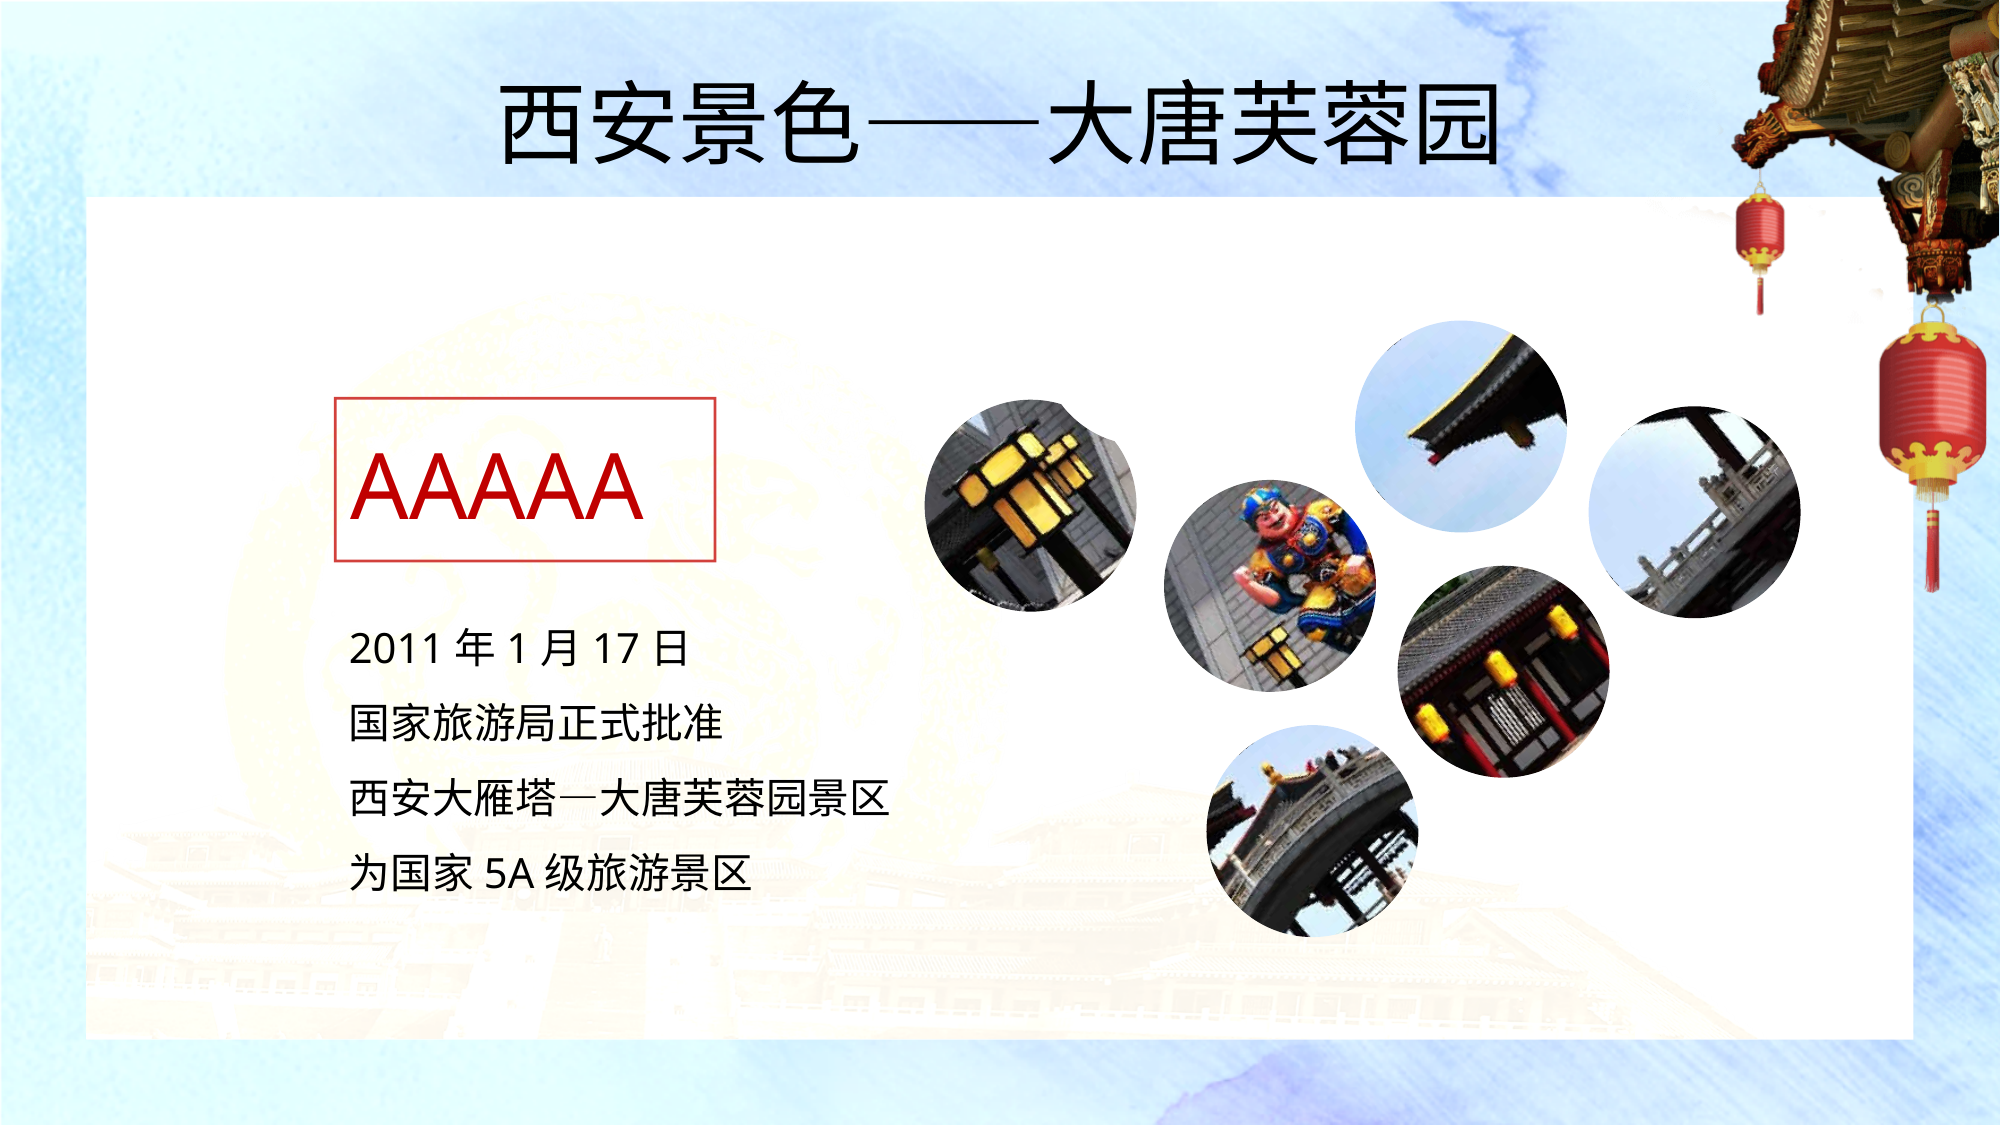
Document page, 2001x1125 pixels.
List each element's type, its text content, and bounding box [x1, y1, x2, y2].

text_box 2011年1月17日 国家旅游局正式批准 西安大雁塔—大唐芙蓉园景区 为国家5A级旅游景区 [333, 589, 980, 905]
text_box AAAAA [335, 420, 717, 546]
text_box [333, 396, 717, 563]
picture [3, 0, 2000, 1125]
title 西安景色——大唐芙蓉园 [137, 59, 1863, 197]
